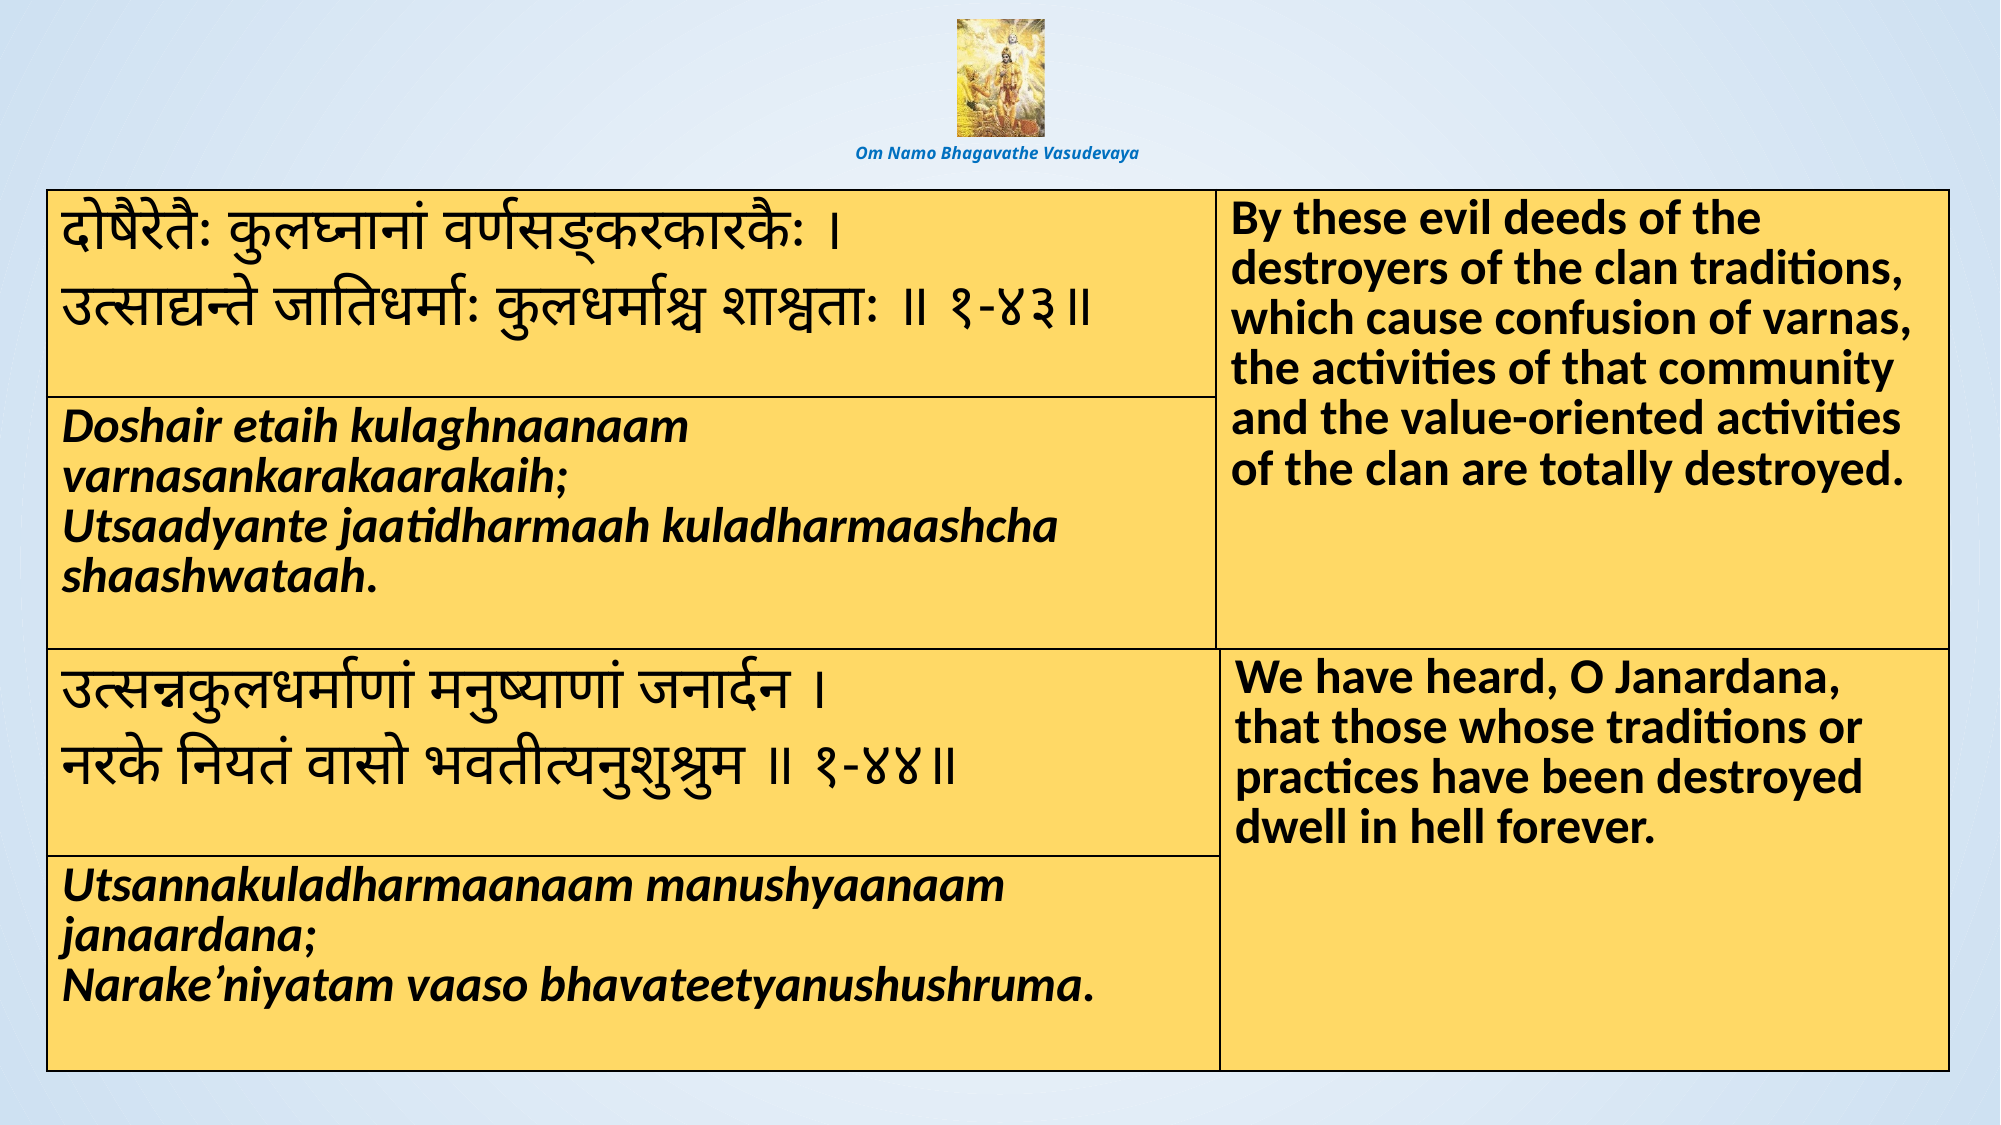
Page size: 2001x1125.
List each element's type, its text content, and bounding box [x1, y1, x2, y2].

table_header उत्सन्नकुलधर्माणां मनुष्याणां जनार्दन । नरके नियतं वासो भवतीत्यनुशुश्रुम ॥ १-४४॥ [48, 650, 1219, 855]
table_cell Doshair etaih kulaghnaanaam varnasankarakaarakaih; Utsaadyante jaatidharmaah kuladharmaashcha shaashwataah. [48, 398, 1215, 648]
table_cell Utsannakuladharmaanaam manushyaanaam janaardana; Narake’niyatam vaaso bhavateetyanushushruma. [48, 857, 1219, 1070]
table_header दोषैरेतैः कुलघ्नानां वर्णसङ्करकारकैः । उत्साद्यन्ते जातिधर्माः कुलधर्माश्च शाश्वताः ॥ १-४३॥ [48, 191, 1215, 396]
picture [957, 19, 1045, 136]
title Om Namo Bhagavathe Vasudevaya [135, 136, 1861, 171]
table_header We have heard, O Janardana, that those whose traditions or practices have been destroyed dwell in hell forever. [1221, 650, 1948, 1070]
table_header By these evil deeds of the destroyers of the clan traditions, which cause confusion of varnas, the activities of that community and the value-oriented activities of the clan are totally destroyed. [1217, 191, 1948, 648]
